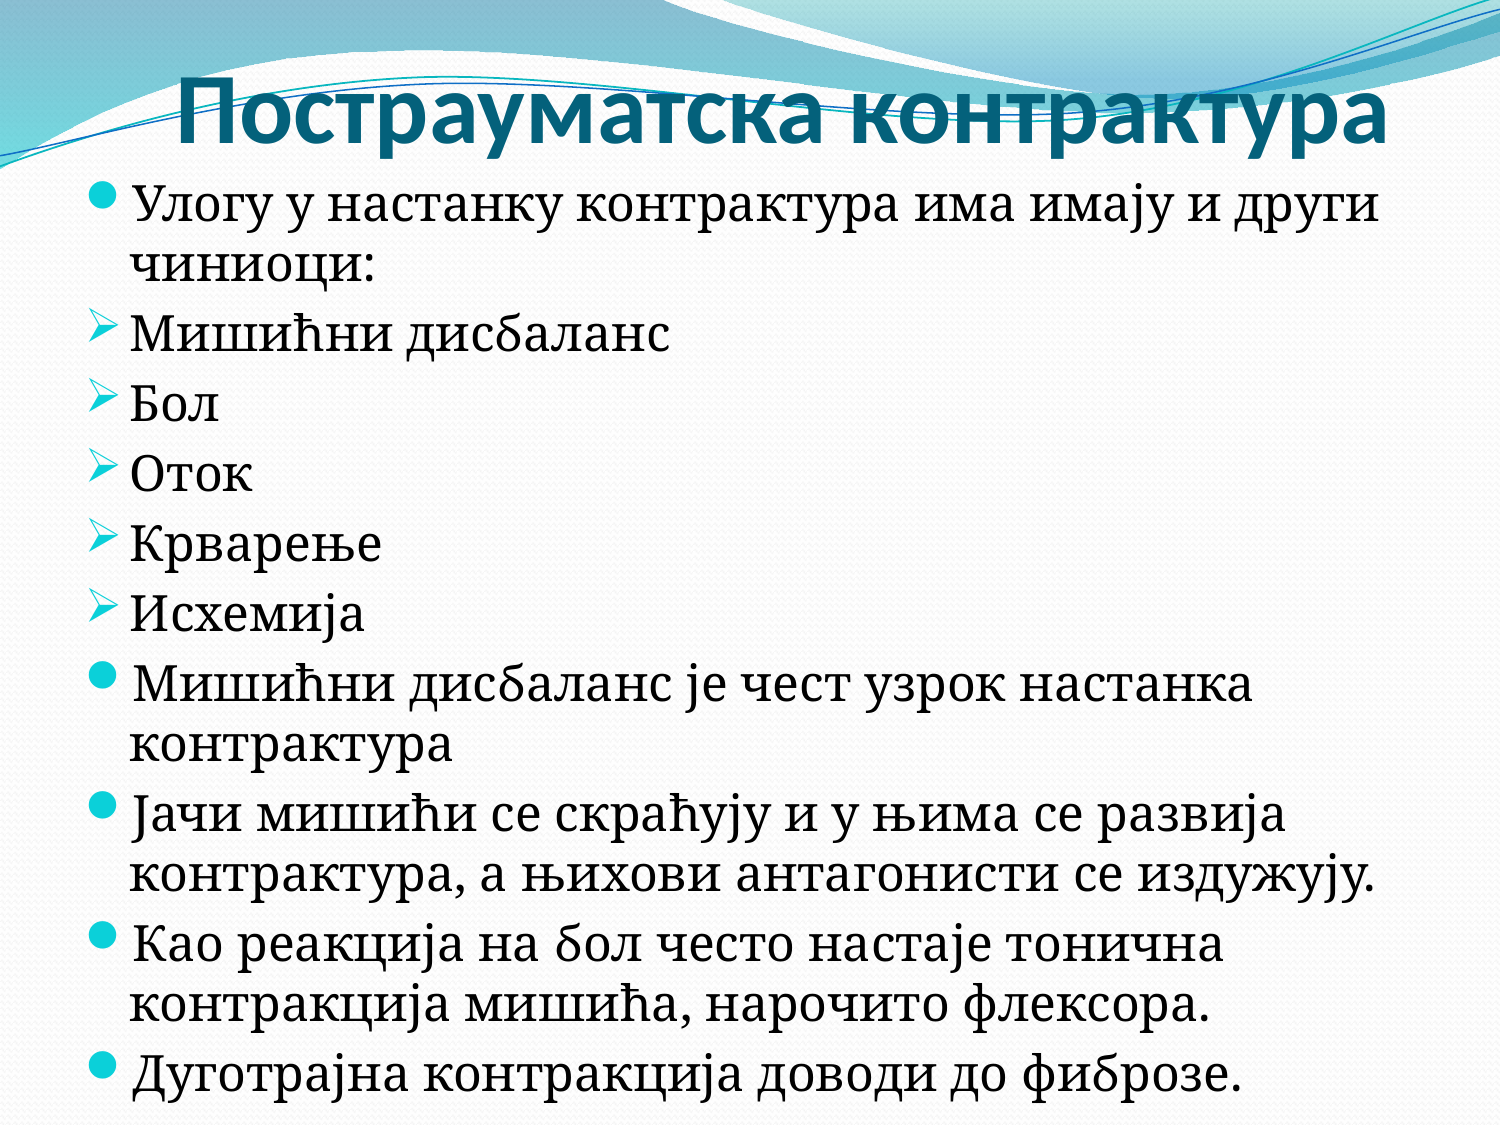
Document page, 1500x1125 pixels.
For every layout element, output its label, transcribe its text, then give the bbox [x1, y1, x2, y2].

list Улогу у настанку контрактура има имају и други чиниоци: Мишићни дисбаланс Бол Оток Крварење Исхемија Мишићни дисбаланс је чест узрок настанка контрактура Јачи мишићи се скраћују и у њима се развија контрактура, а њихови антагонисти се издужују. Као реакција на бол често настаје тонична контракција мишића, нарочито флексора. Дуготрајна контракција доводи до фиброзе. [70, 164, 1421, 884]
title Пострауматска контрактура [175, 35, 1500, 164]
